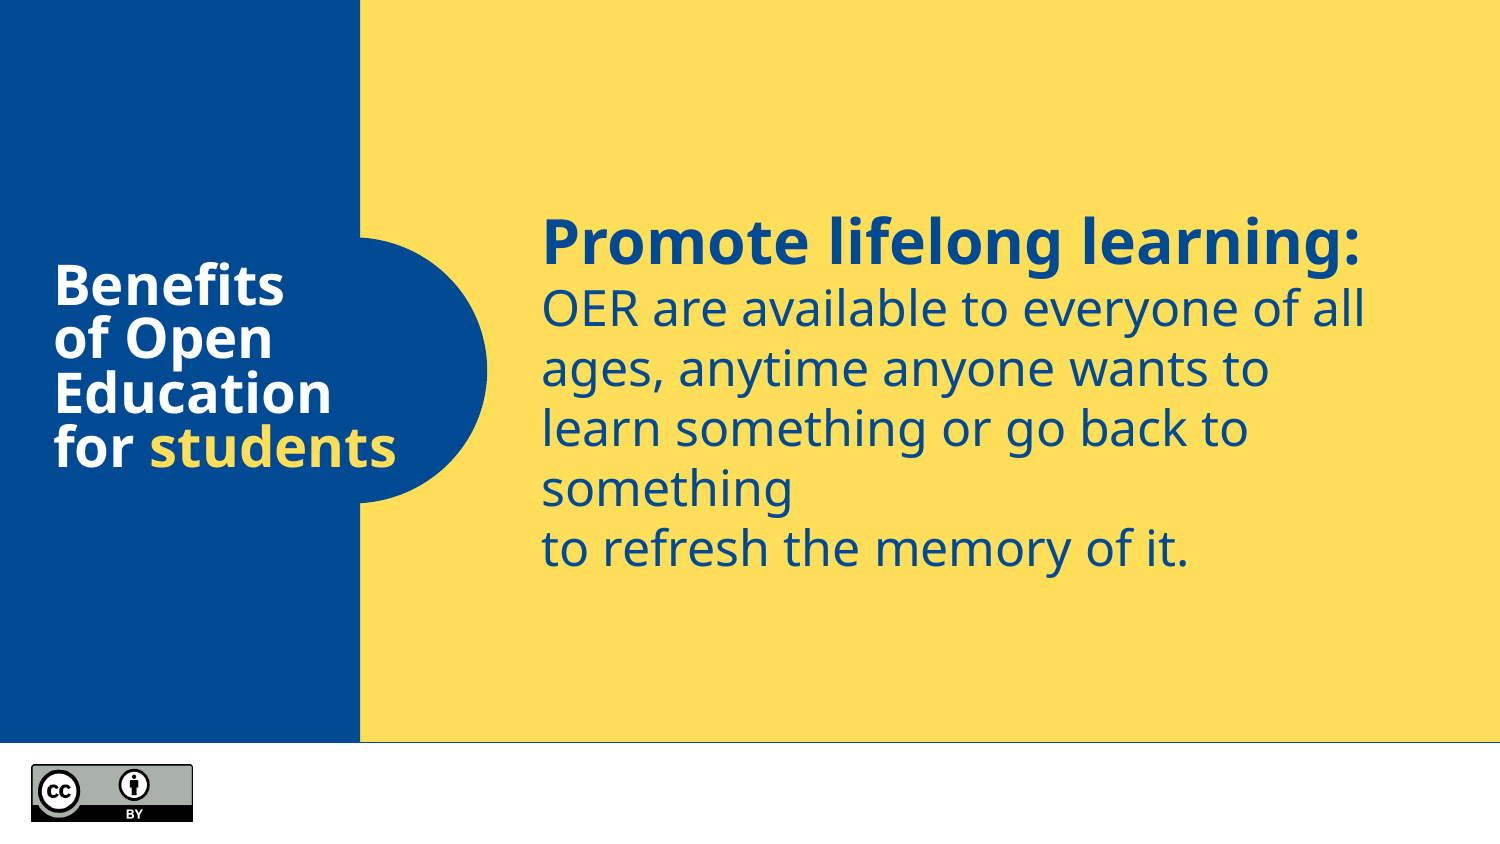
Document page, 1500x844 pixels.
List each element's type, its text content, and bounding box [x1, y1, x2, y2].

picture [31, 764, 193, 822]
text_box [421, 255, 488, 485]
text_box Promote lifelong learning: OER are available to everyone of all ages, anytime anyone wants to learn something or go back to something to refresh the memory of it. [526, 186, 1420, 716]
text_box [0, 750, 1500, 844]
text_box Benefits of Open Education for students [38, 246, 421, 493]
text_box [300, 493, 405, 504]
text_box [0, 0, 361, 742]
text_box [304, 237, 401, 246]
